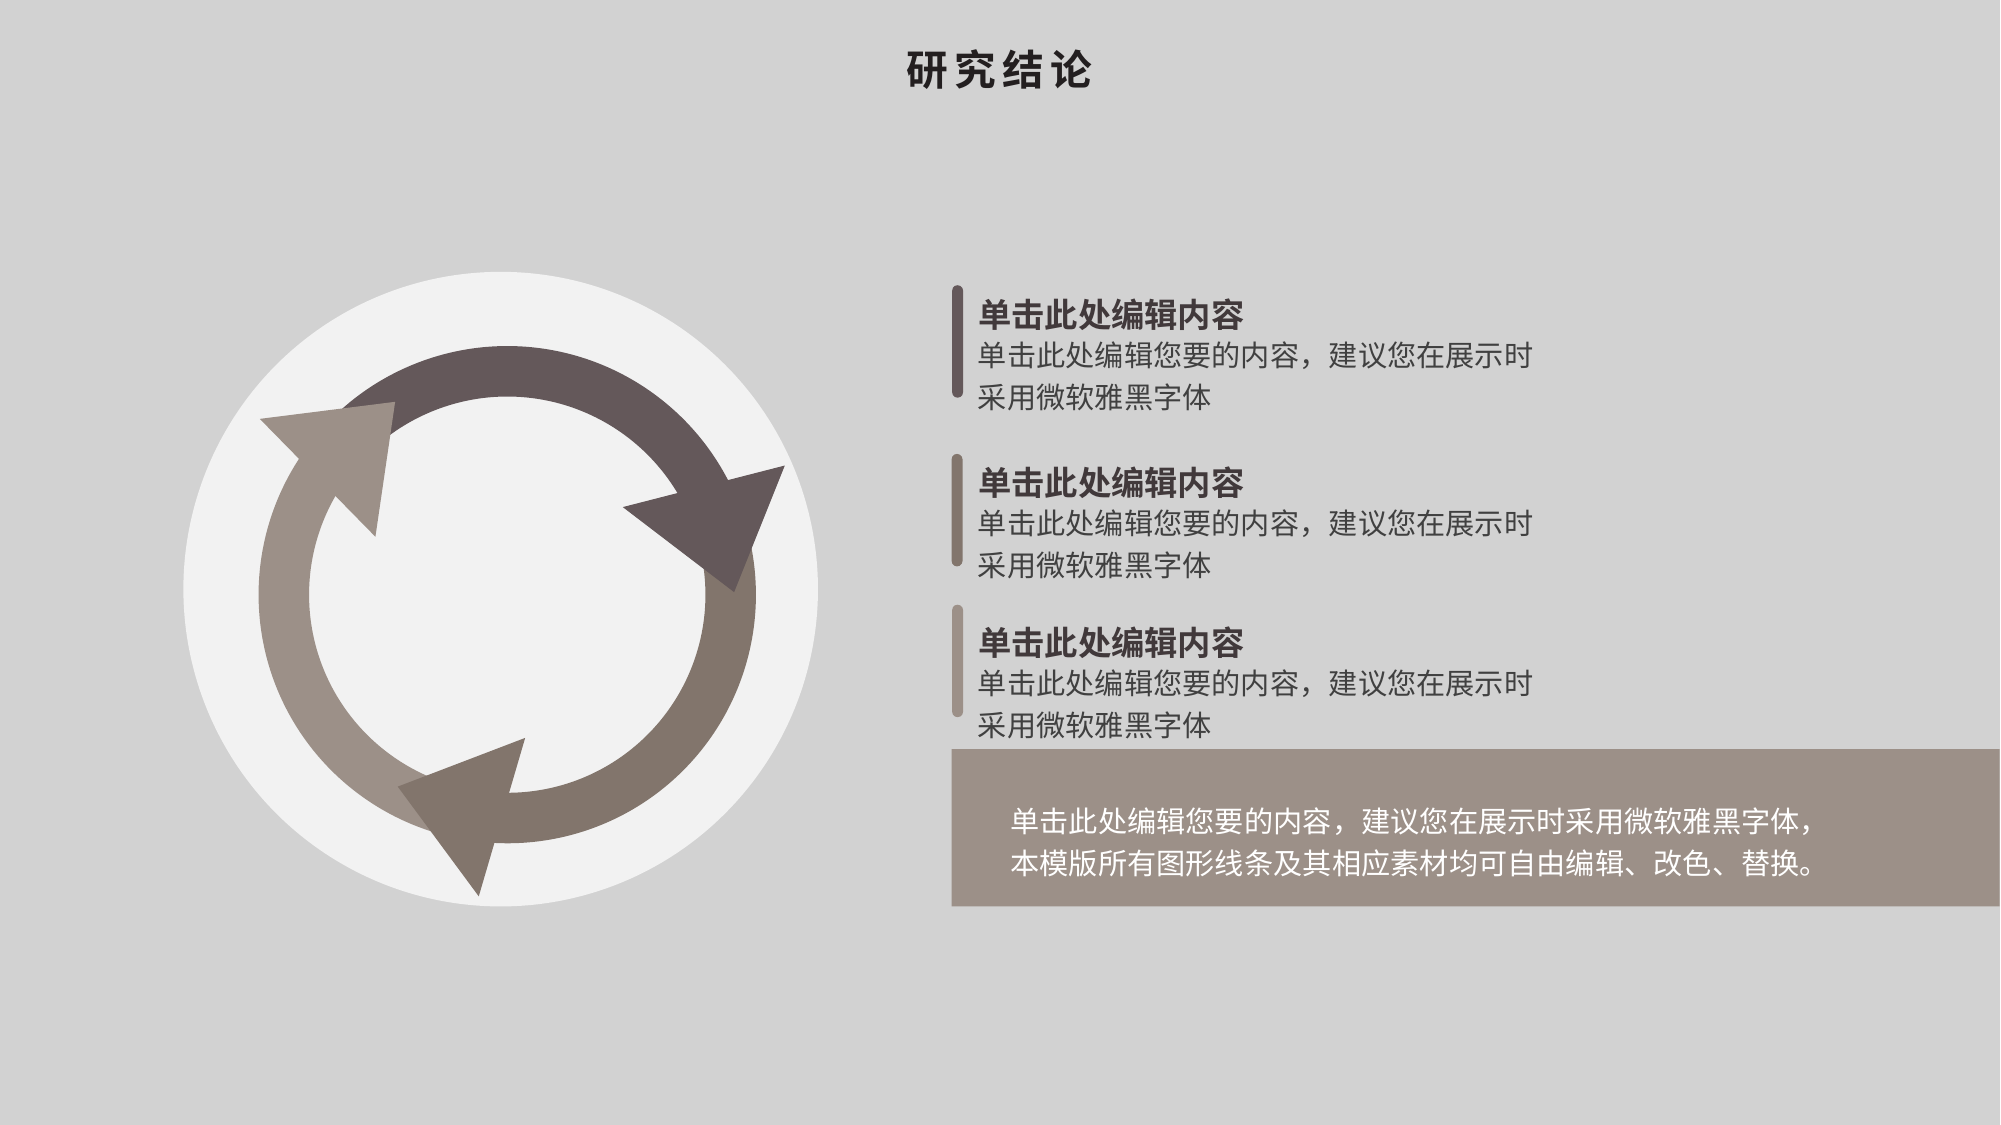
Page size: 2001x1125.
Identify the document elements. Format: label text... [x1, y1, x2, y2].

text_box 单击此处编辑内容 [963, 446, 1346, 510]
text_box [950, 452, 963, 568]
text_box [283, 478, 508, 792]
text_box 单击此处编辑内容 [963, 278, 1346, 341]
text_box 单击此处编辑您要的内容，建议您在展示时采用微软雅黑字体 [963, 491, 1573, 590]
text_box [489, 553, 732, 819]
text_box 单击此处编辑内容 [963, 606, 1346, 670]
text_box 单击此处编辑您要的内容，建议您在展示时采用微软雅黑字体 [963, 650, 1573, 750]
text_box 单击此处编辑您要的内容，建议您在展示时采用微软雅黑字体 [963, 322, 1573, 422]
text_box [182, 271, 819, 907]
text_box 单击此处编辑您要的内容，建议您在展示时采用微软雅黑字体，本模版所有图形线条及其相应素材均可自由编辑、改色、替换。 [990, 786, 1866, 891]
text_box [951, 284, 963, 399]
text_box [951, 603, 963, 720]
text_box [384, 370, 704, 595]
text_box [951, 749, 2000, 907]
text_box 研究结论 [892, 36, 1108, 101]
text_box [396, 737, 526, 898]
text_box [258, 401, 396, 538]
text_box [622, 465, 785, 593]
